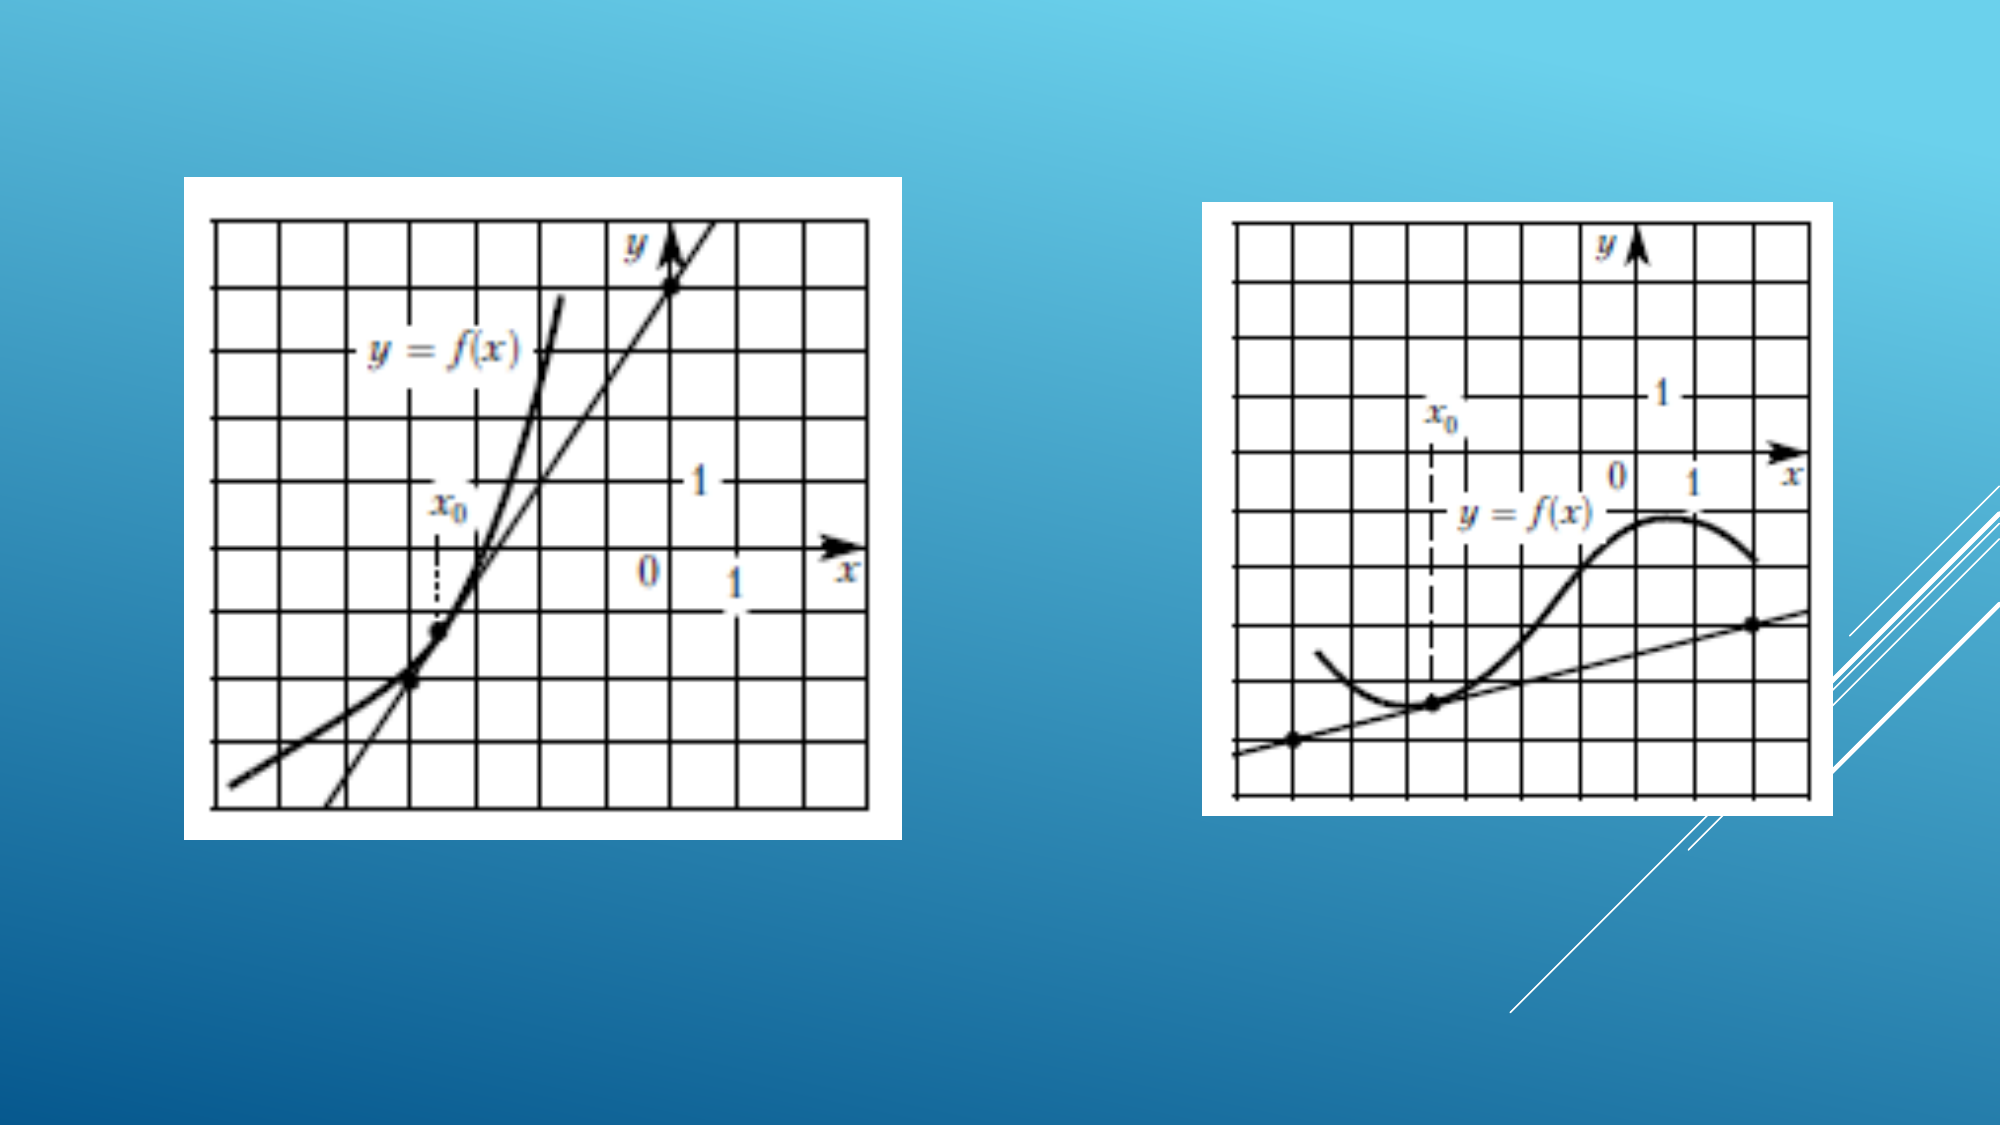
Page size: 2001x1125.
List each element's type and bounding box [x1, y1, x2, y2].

picture [183, 177, 902, 841]
picture [1202, 202, 1834, 816]
